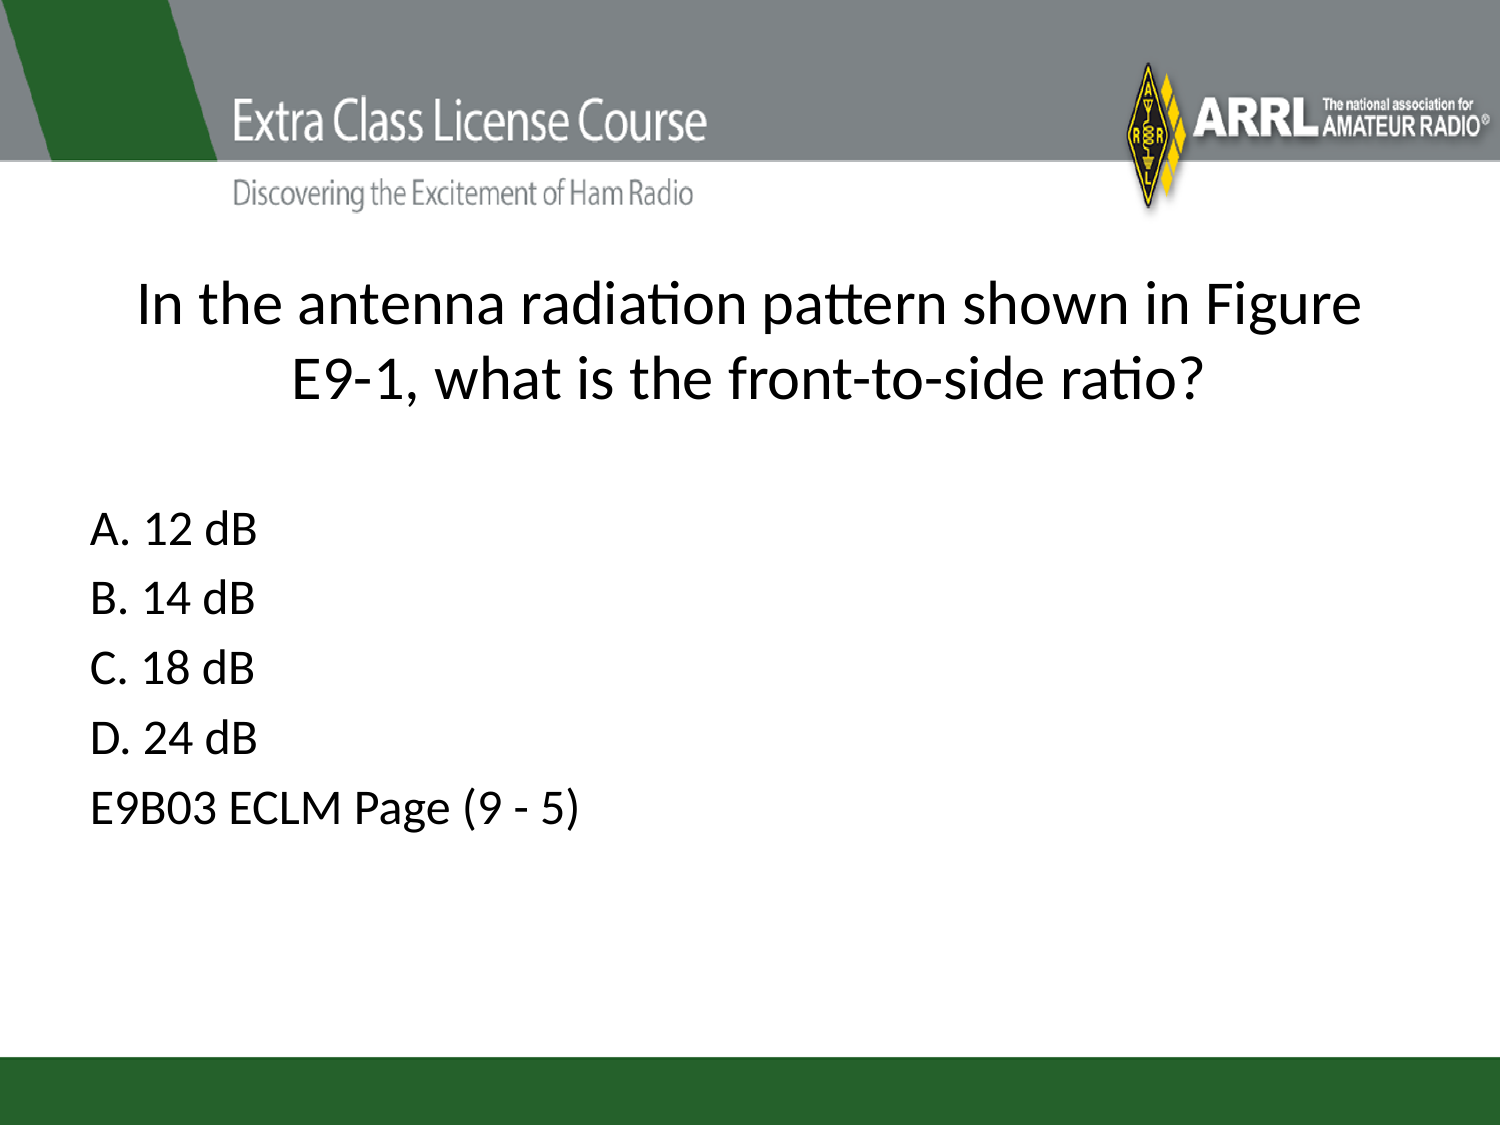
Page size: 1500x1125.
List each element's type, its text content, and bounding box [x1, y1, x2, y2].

title In the antenna radiation pattern shown in Figure E9-1, what is the front-to-side ratio? [75, 254, 1425, 435]
list A. 12 dB B. 14 dB C. 18 dB D. 24 dB E9B03 ECLM Page (9 - 5) [75, 487, 1425, 1005]
picture [0, 0, 1500, 1125]
